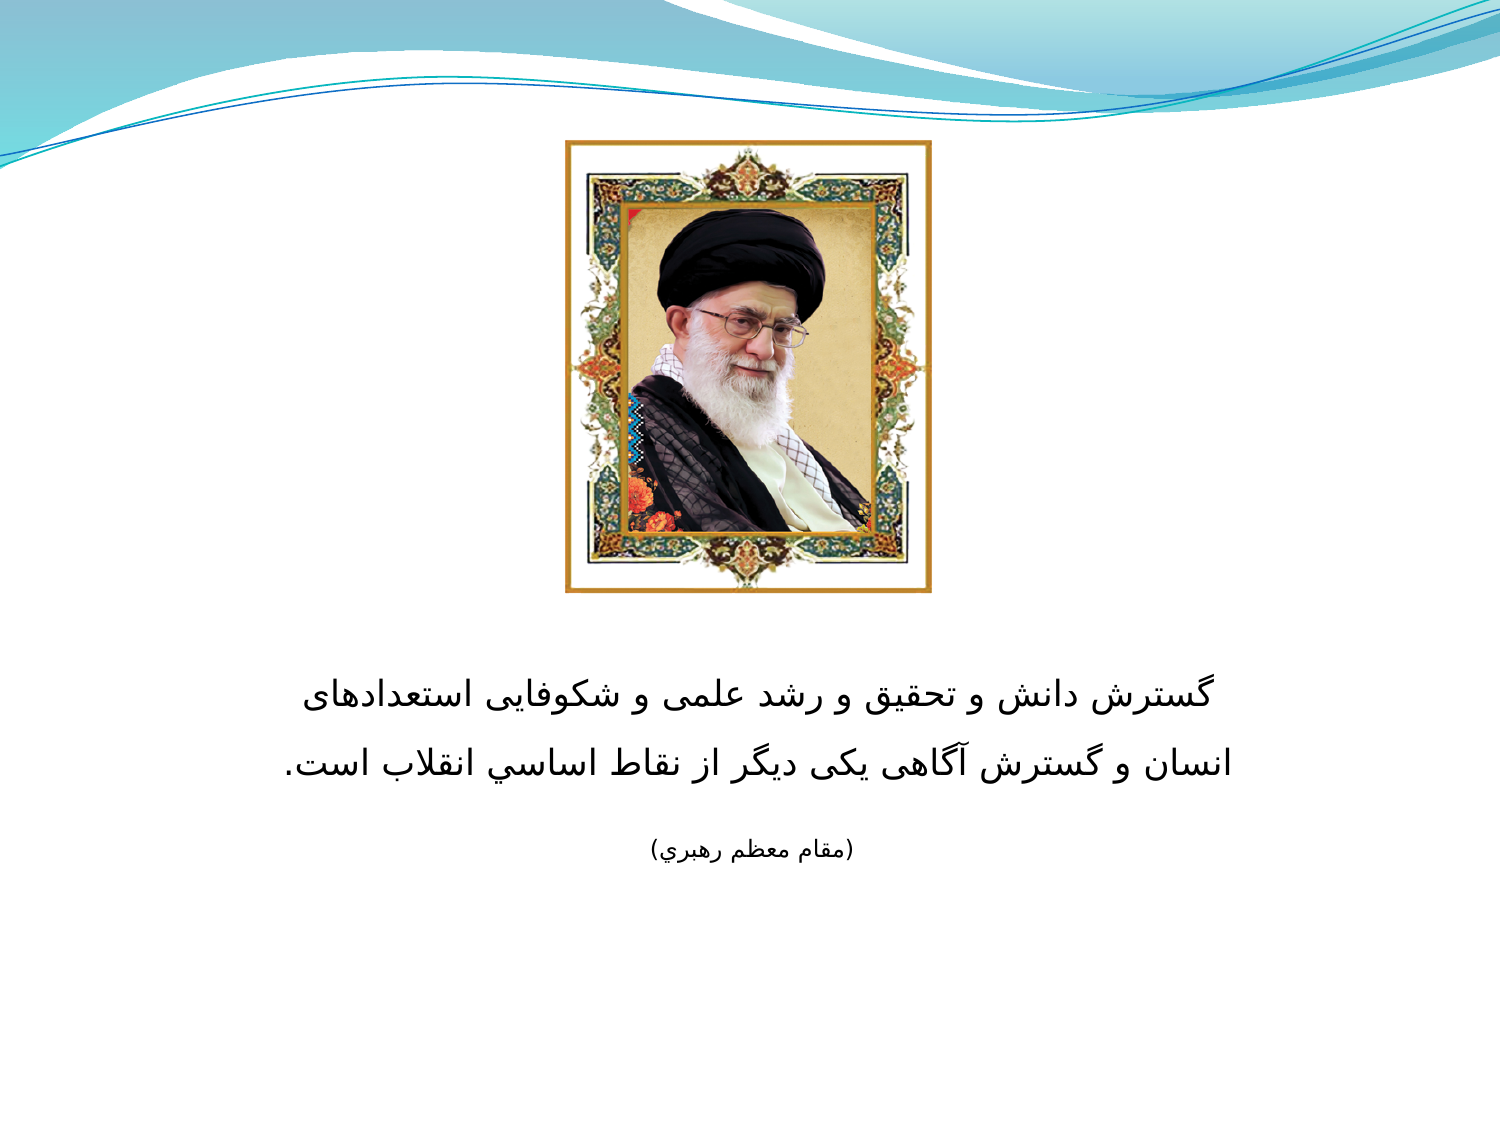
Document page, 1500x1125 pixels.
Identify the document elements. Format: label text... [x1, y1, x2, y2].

list گسترش دانش و تحقیق و رشد علمی و شکوفایی استعدادهای انسان و گسترش آگاهی یکی دیگر از نقاط اساسي انقلاب است. (مقام معظم رهبري) [262, 637, 1255, 938]
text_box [562, 137, 934, 594]
